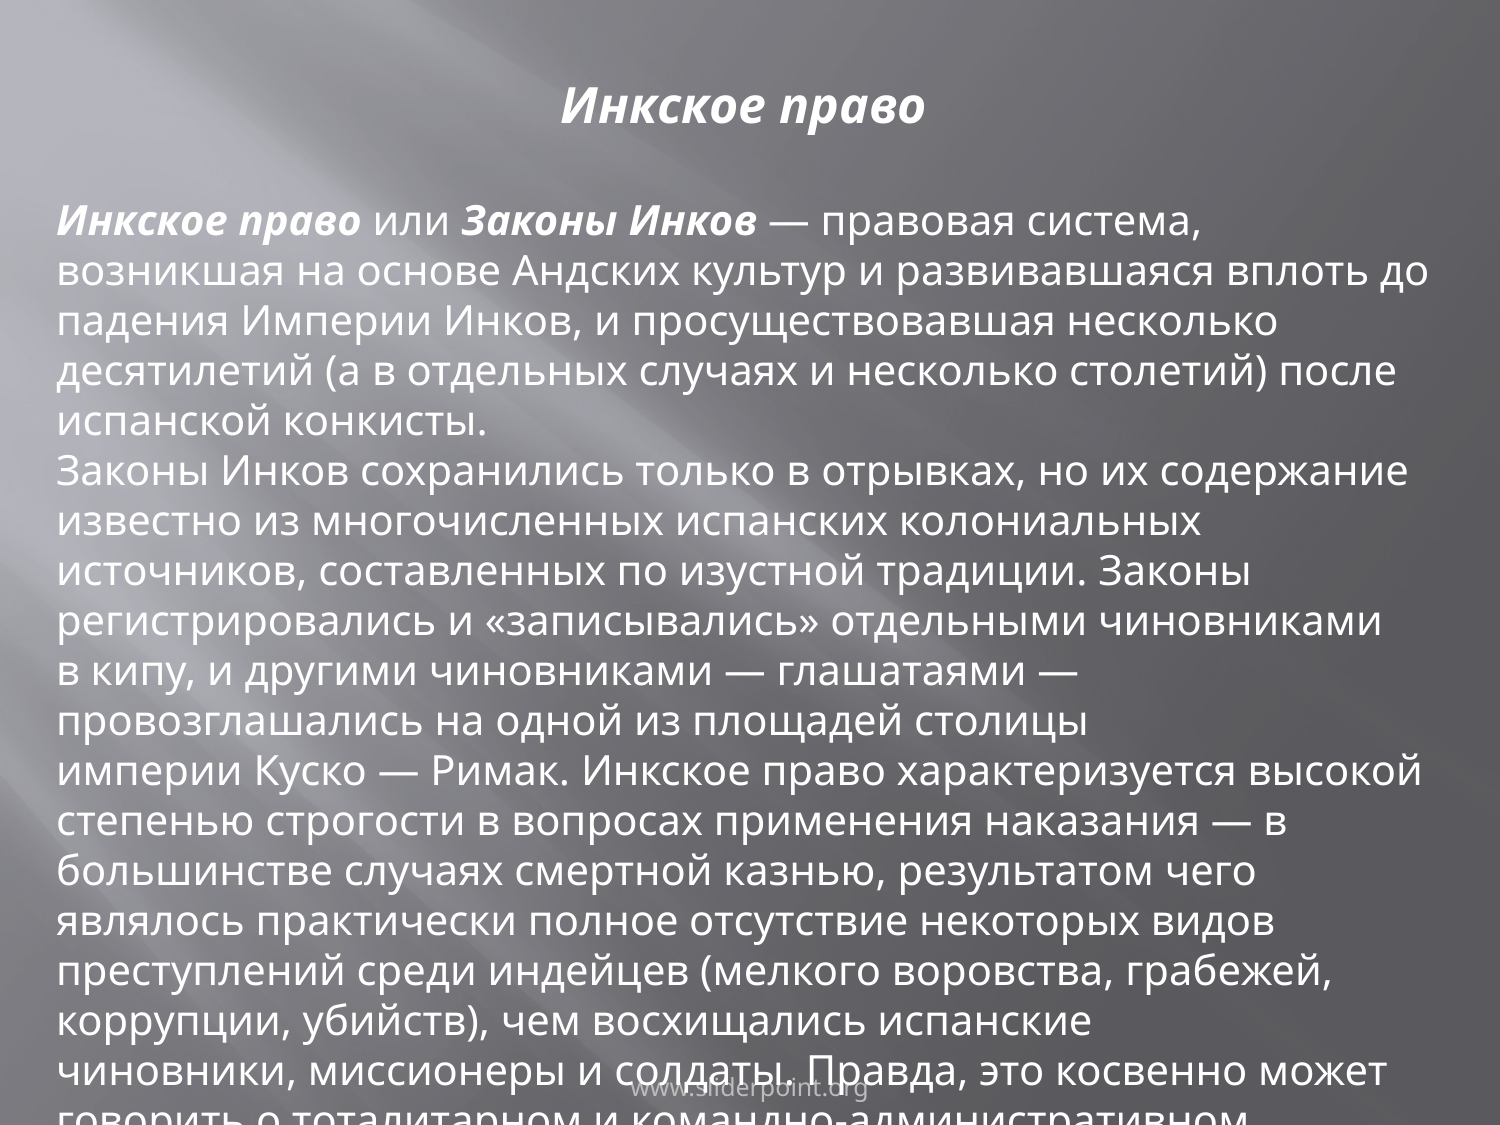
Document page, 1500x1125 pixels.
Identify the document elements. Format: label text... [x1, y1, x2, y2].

text_box Инкское право Инкское право или Законы Инков — правовая система, возникшая на основе Андских культур и развивавшаяся вплоть до падения Империи Инков, и просуществовавшая несколько десятилетий (а в отдельных случаях и несколько столетий) после испанской конкисты. Законы Инков сохранились только в отрывках, но их содержание известно из многочисленных испанских колониальных источников, составленных по изустной традиции. Законы регистрировались и «записывались» отдельными чиновниками в кипу, и другими чиновниками — глашатаями — провозглашались на одной из площадей столицы империи Куско — Римак. Инкское право характеризуется высокой степенью строгости в вопросах применения наказания — в большинстве случаях смертной казнью, результатом чего являлось практически полное отсутствие некоторых видов преступлений среди индейцев (мелкого воровства, грабежей, коррупции, убийств), чем восхищались испанские чиновники, миссионеры и солдаты. Правда, это косвенно может говорить о тоталитарном и командно-административном характере управления государства Инками. [41, 66, 1447, 1125]
footer www.sliderpoint.org [512, 1052, 988, 1113]
